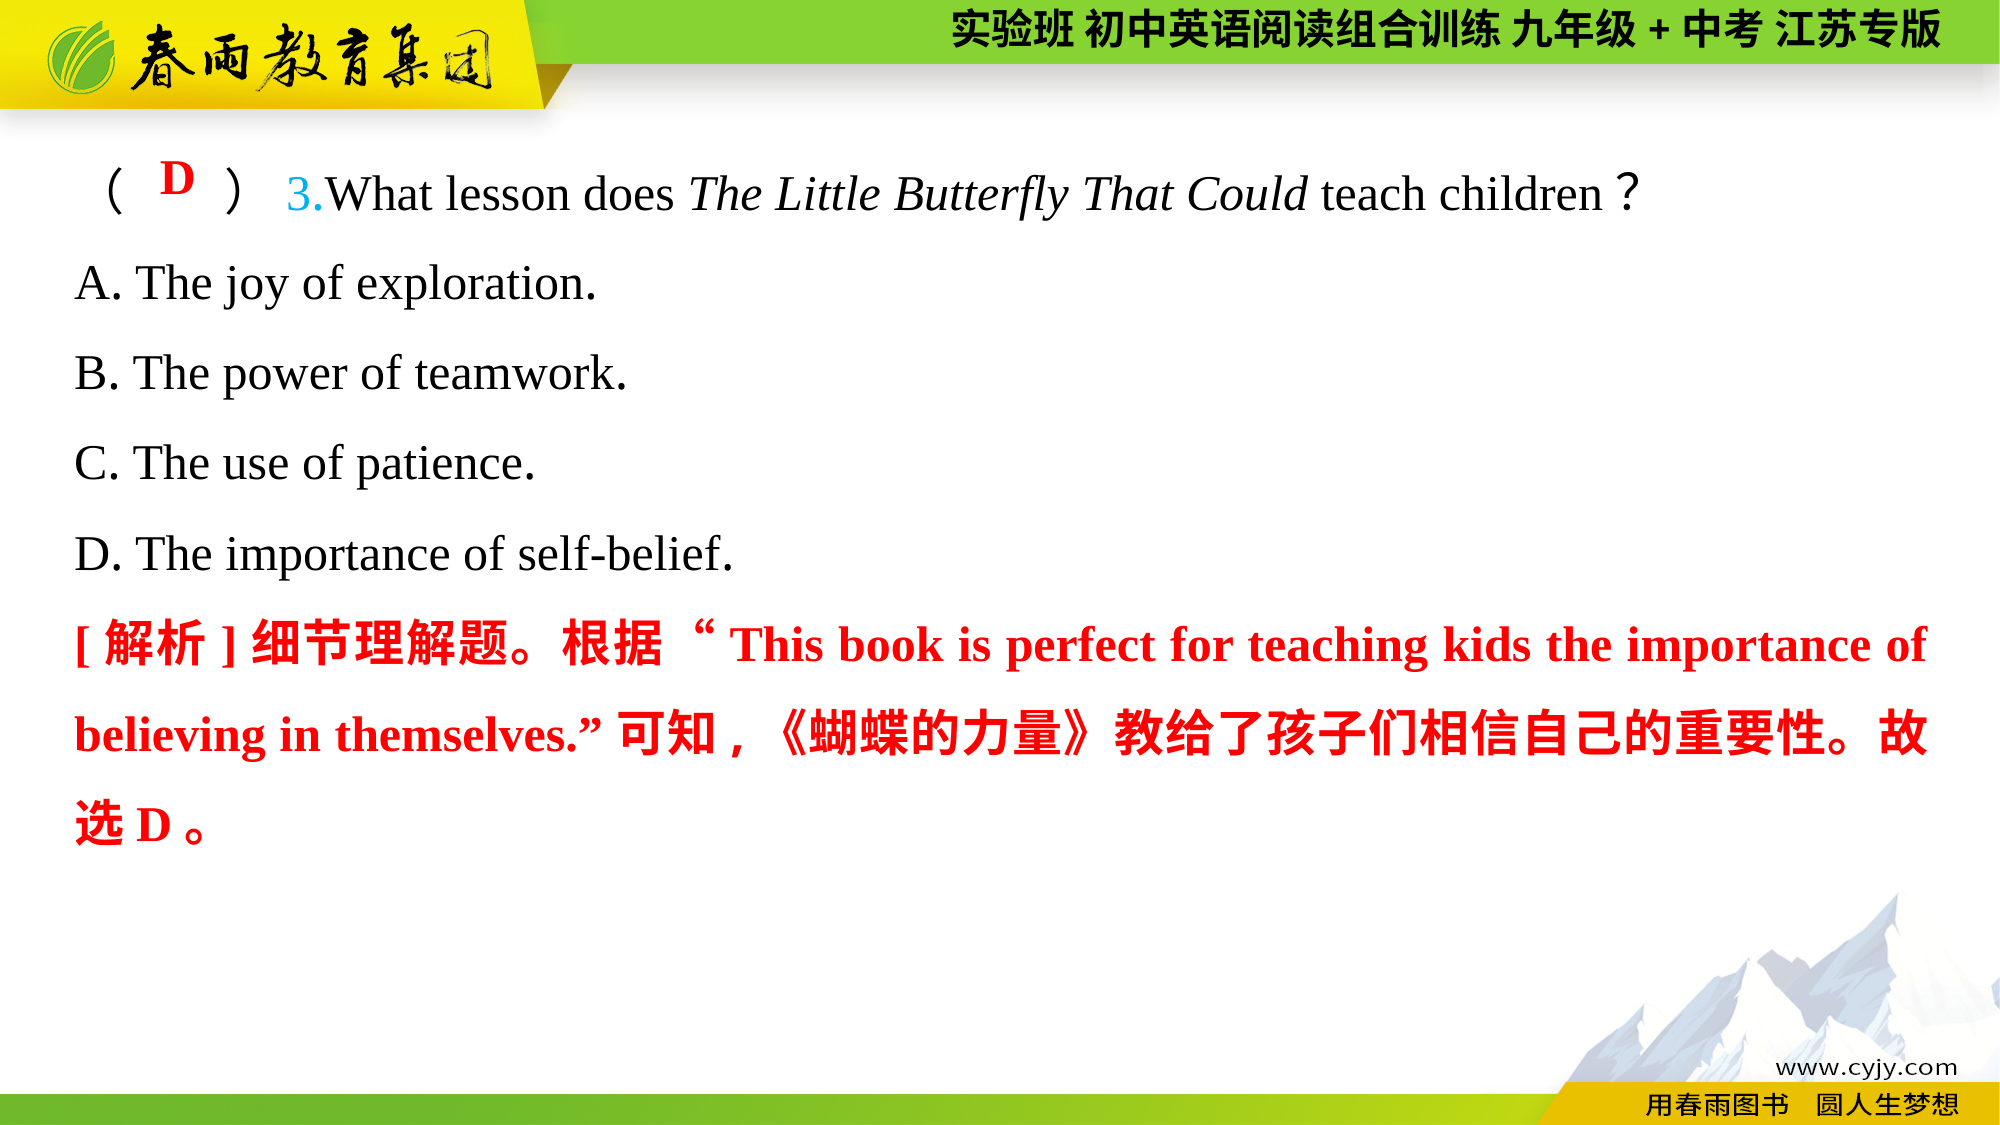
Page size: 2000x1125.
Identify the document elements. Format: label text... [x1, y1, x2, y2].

picture [0, 0, 2000, 1125]
text_box [解析]细节理解题。根据“This book is perfect for teaching kids the importance of believing in themselves.”可知,《蝴蝶的力量》教给了孩子们相信自己的重要性。故选D。 [59, 574, 1944, 860]
text_box D [145, 137, 212, 213]
list （ ）3.What lesson does The Little Butterfly That Could teach children？ A. The joy of exploration. B. The power of teamwork. C. The use of patience. D. The importance of self-belief. [59, 122, 1944, 574]
